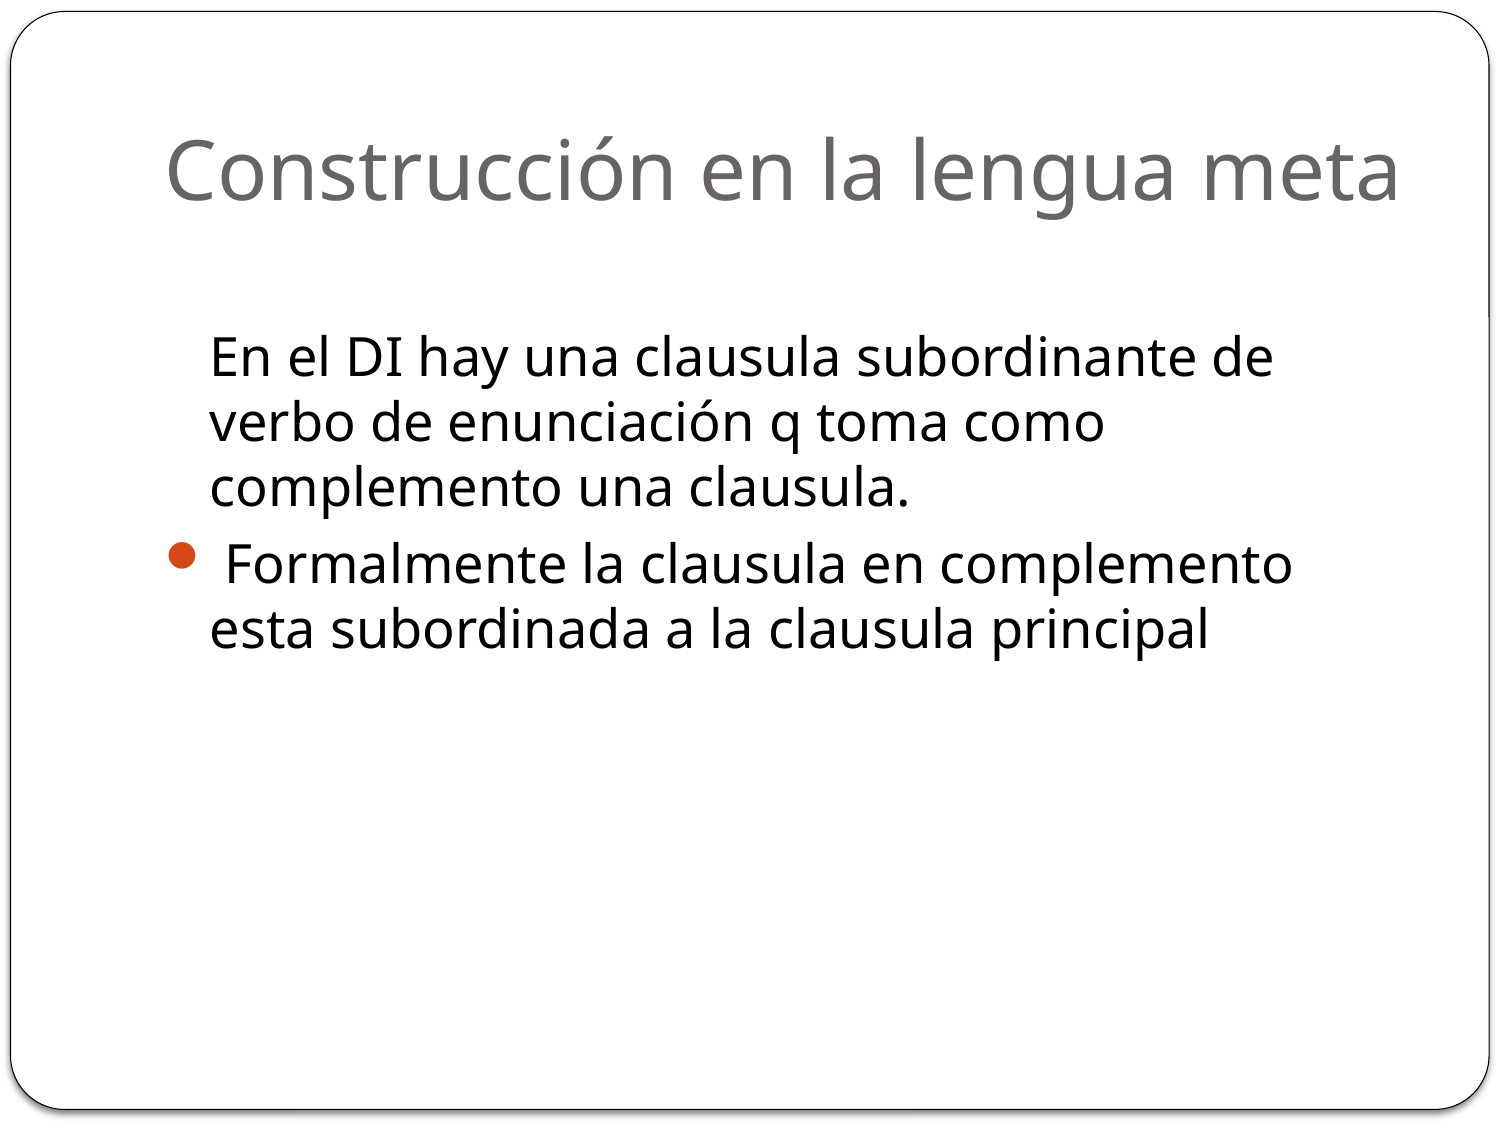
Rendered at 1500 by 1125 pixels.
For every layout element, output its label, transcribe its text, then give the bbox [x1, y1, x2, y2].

title Construcción en la lengua meta [150, 45, 1425, 233]
list En el DI hay una clausula subordinante de verbo de enunciación q toma como complemento una clausula. Formalmente la clausula en complemento esta subordinada a la clausula principal [150, 237, 1425, 988]
